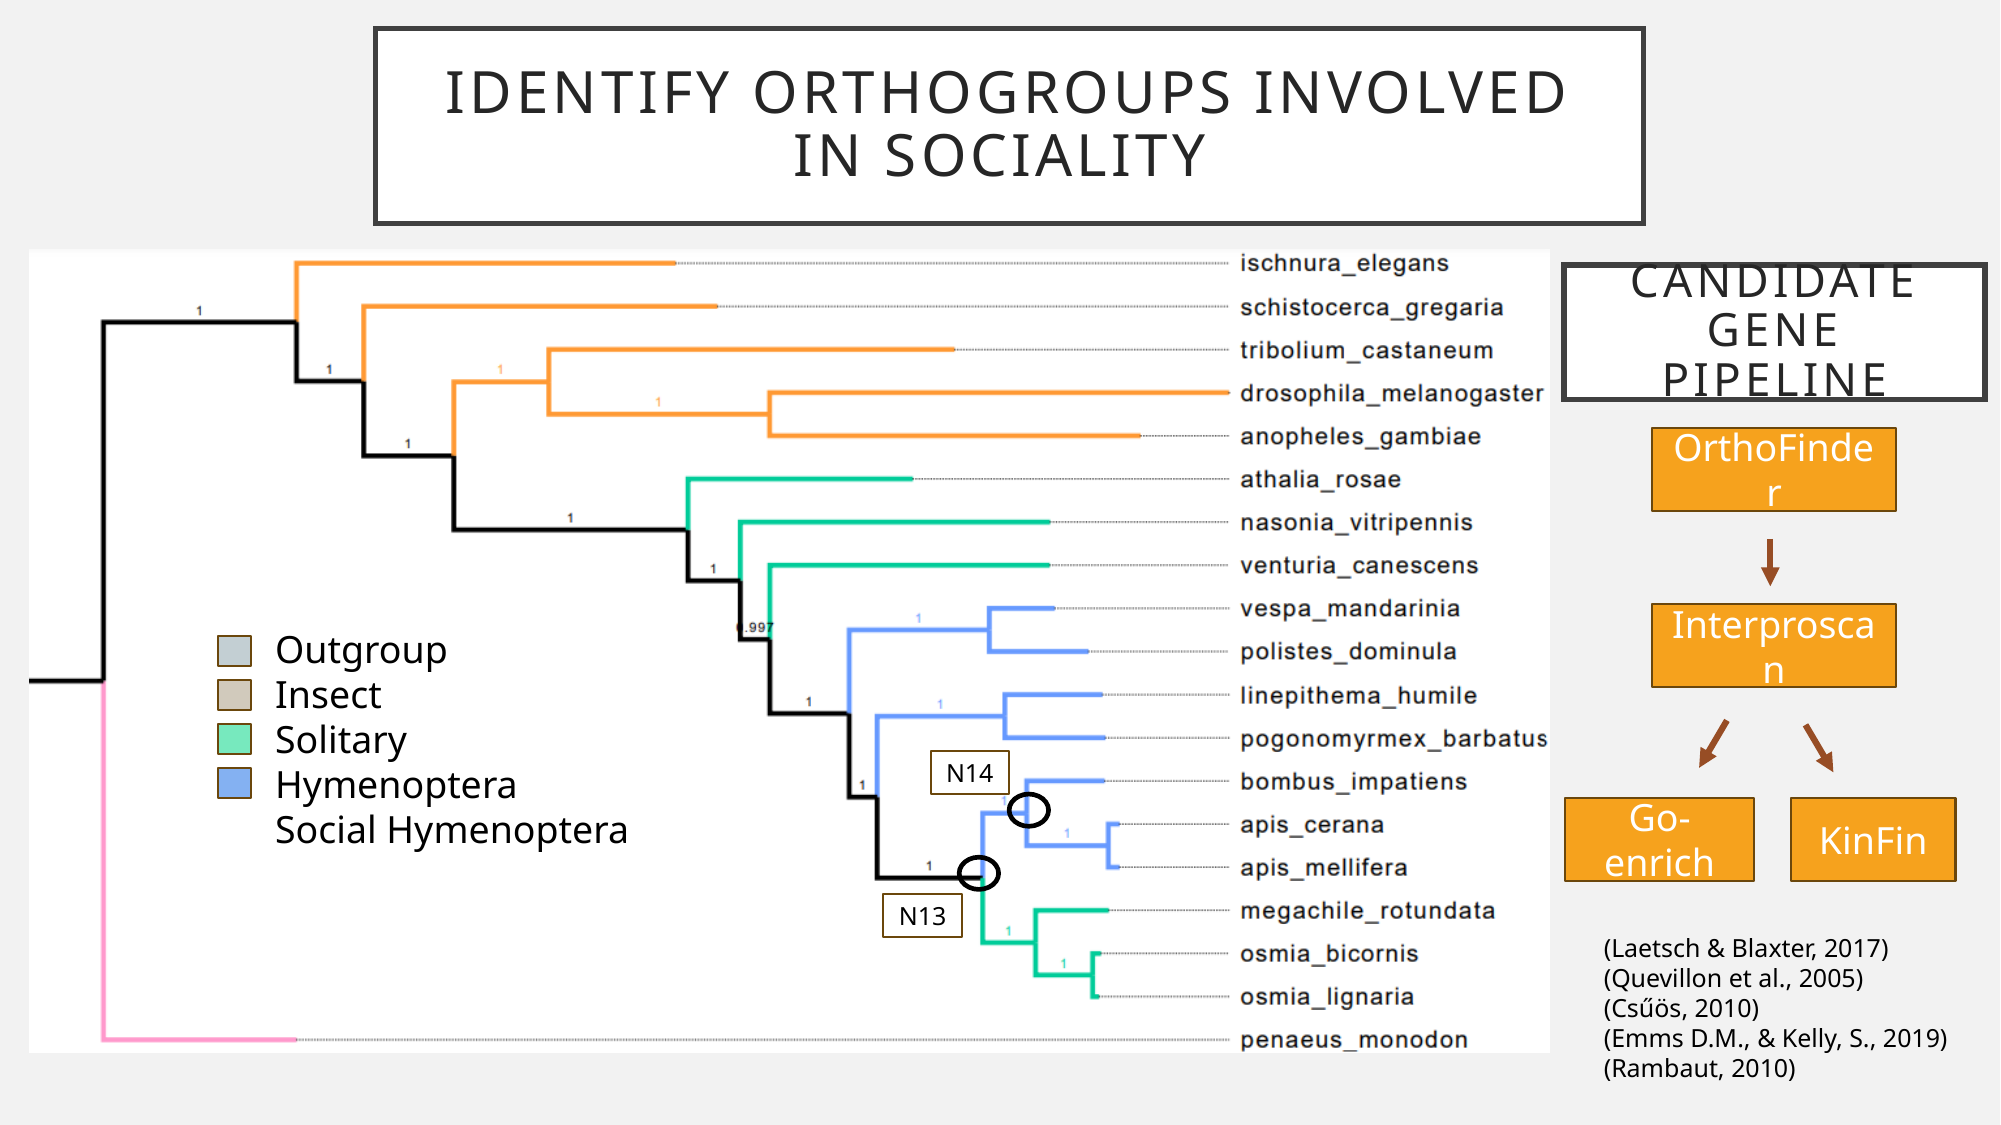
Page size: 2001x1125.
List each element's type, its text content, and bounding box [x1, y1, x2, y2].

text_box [1699, 720, 1727, 768]
text_box KinFin [1790, 797, 1957, 882]
text_box Go-enrich [1564, 797, 1755, 882]
title Identify Orthogroups involved in sociality [373, 26, 1646, 226]
text_box OrthoFinder [1651, 427, 1897, 512]
text_box Interproscan [1651, 603, 1897, 688]
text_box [1805, 724, 1834, 773]
text_box Candidate gene pipeline [1563, 265, 1986, 400]
picture [29, 249, 1550, 1054]
text_box (Laetsch & Blaxter, 2017) (Quevillon et al., 2005) (Csűös, 2010) (Emms D.M., & Kelly, S., 2019) (Rambaut, 2010) [1588, 925, 2000, 1090]
